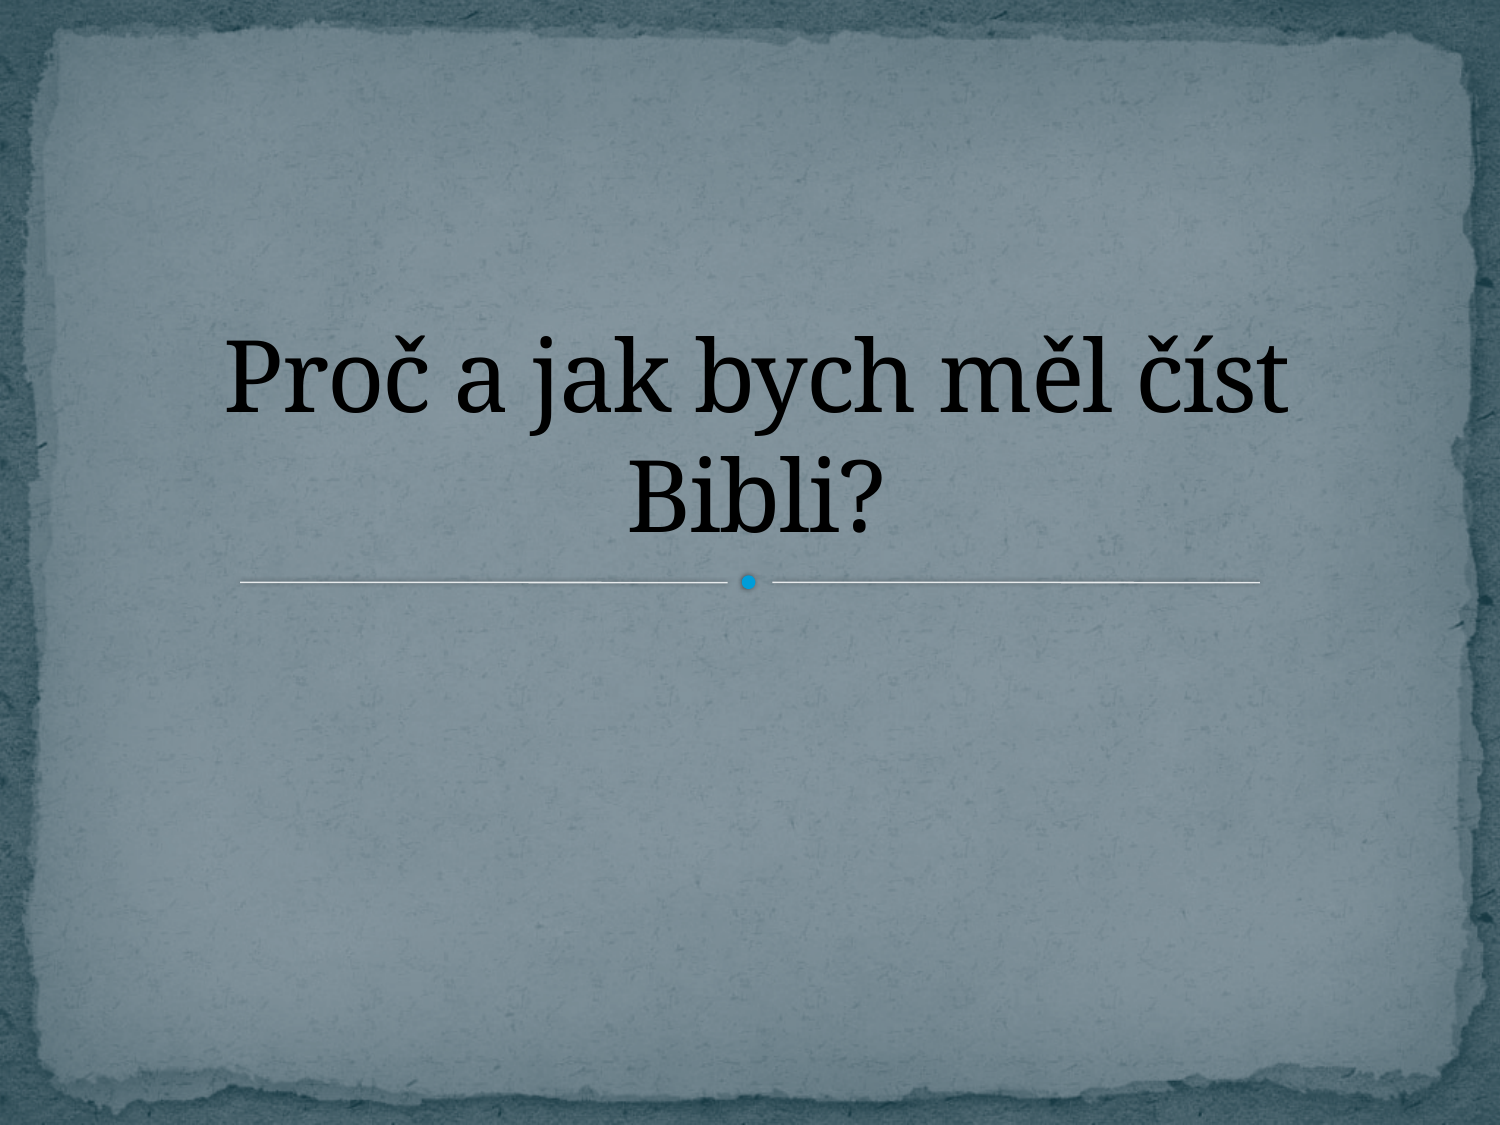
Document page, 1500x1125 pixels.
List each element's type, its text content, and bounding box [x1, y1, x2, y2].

title Proč a jak bych měl číst Bibli? [74, 235, 1438, 561]
